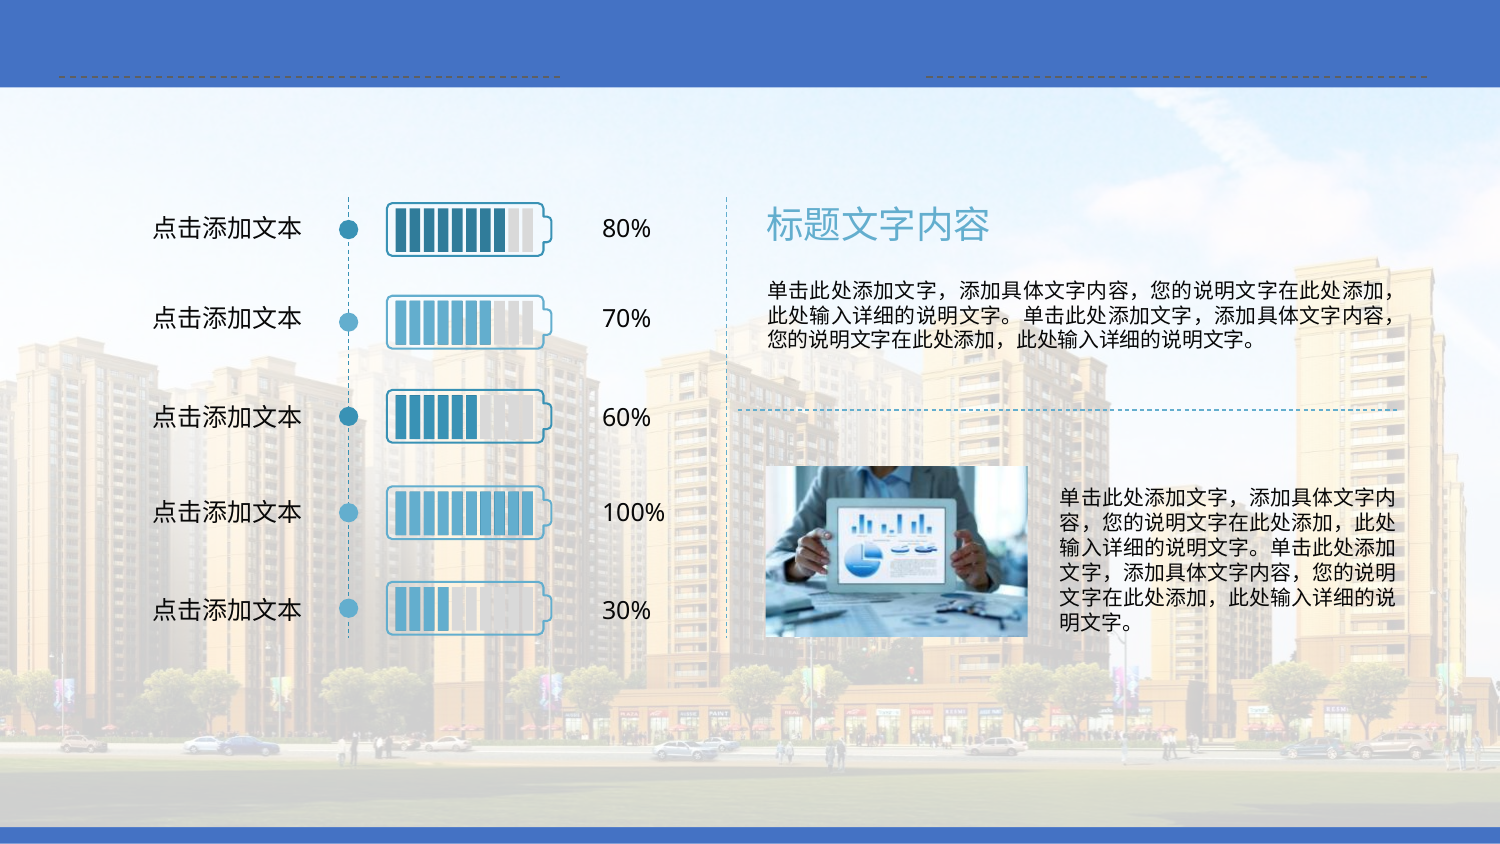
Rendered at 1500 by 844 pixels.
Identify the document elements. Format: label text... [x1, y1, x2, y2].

text_box 点击添加文本 [138, 587, 324, 632]
text_box 100% [587, 489, 706, 535]
text_box 单击此处添加文字，添加具体文字内容，您的说明文字在此处添加，此处输入详细的说明文字。单击此处添加文字，添加具体文字内容，您的说明文字在此处添加，此处输入详细的说明文字。 [1045, 477, 1412, 642]
text_box 60% [587, 394, 706, 439]
text_box [763, 464, 1030, 638]
text_box 点击添加文本 [138, 394, 324, 439]
text_box 点击添加文本 [138, 489, 324, 535]
text_box 70% [587, 295, 706, 341]
text_box 点击添加文本 [138, 205, 324, 250]
text_box 单击此处添加文字，添加具体文字内容，您的说明文字在此处添加，此处输入详细的说明文字。单击此处添加文字，添加具体文字内容，您的说明文字在此处添加，此处输入详细的说明文字。 [752, 269, 1400, 385]
text_box 标题文字内容 [751, 193, 1007, 254]
text_box 点击添加文本 [138, 295, 324, 341]
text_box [338, 197, 552, 639]
text_box 80% [587, 205, 706, 250]
text_box 30% [587, 587, 706, 632]
